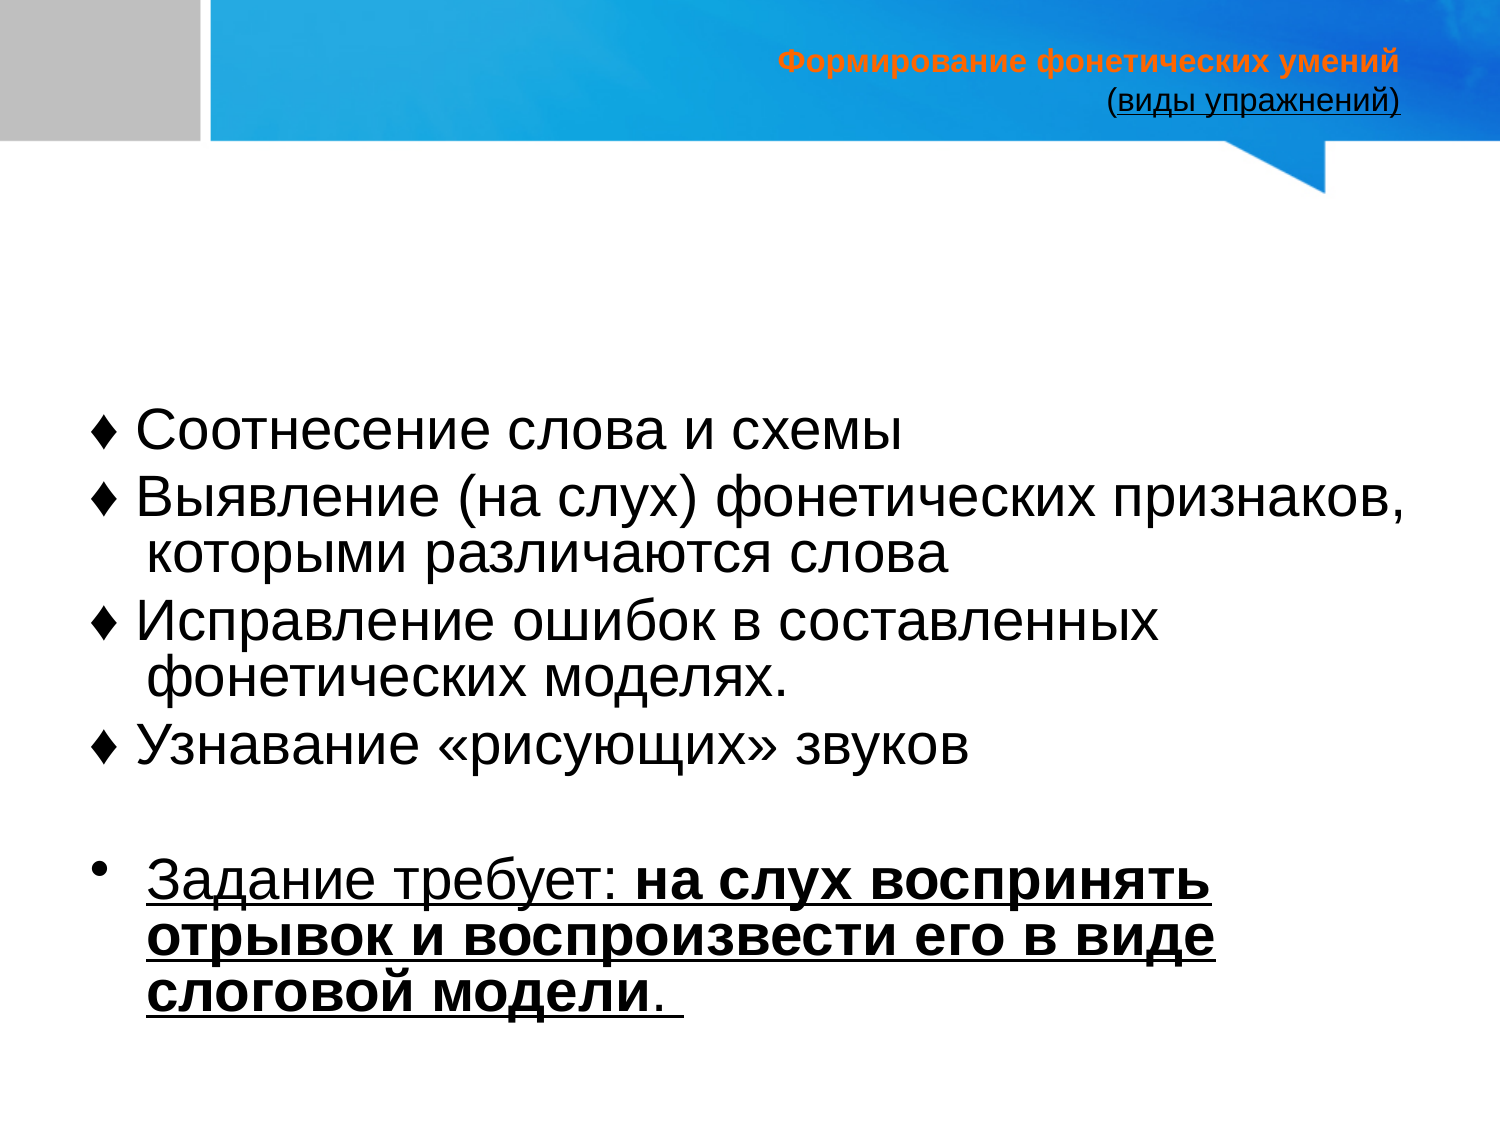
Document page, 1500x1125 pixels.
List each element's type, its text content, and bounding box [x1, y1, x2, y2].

picture [0, 0, 1500, 1125]
list ♦ Соотнесение слова и схемы ♦ Выявление (на слух) фонетических признаков, которыми различаются слова ♦ Исправление ошибок в составленных фонетических моделях. ♦ Узнавание «рисующих» звуков Задание требует: на слух воспринять отрывок и воспроизвести его в виде слоговой модели. [74, 396, 1426, 1083]
title Формирование фонетических умений (виды упражнений) [74, 30, 1426, 127]
